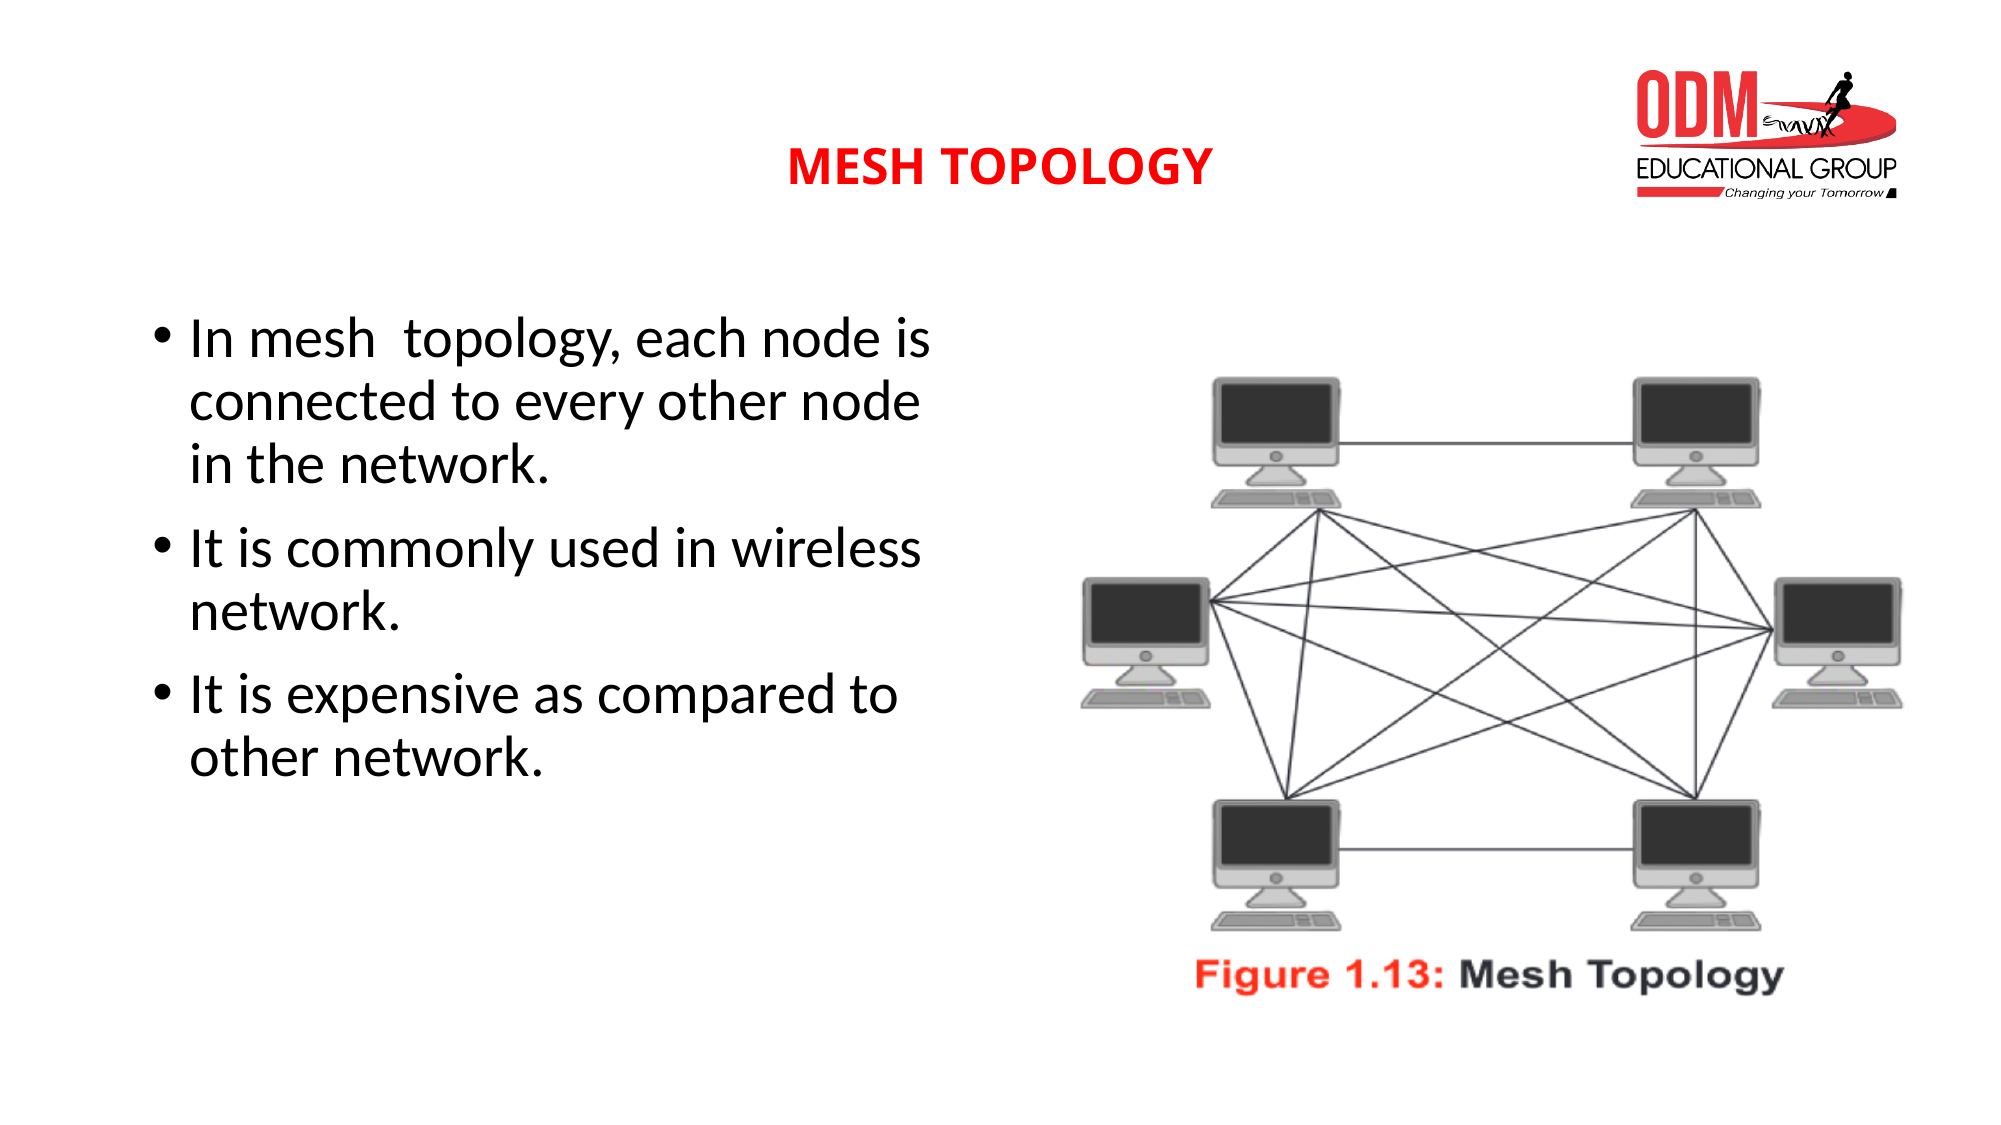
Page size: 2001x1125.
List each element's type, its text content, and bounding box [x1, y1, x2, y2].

picture [1860, 300, 1935, 1013]
list In mesh topology, each node is connected to every other node in the network. It is commonly used in wireless network. It is expensive as compared to other network. [137, 299, 988, 1014]
picture [1073, 300, 1145, 1013]
text_box [1637, 70, 1897, 199]
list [1145, 224, 1860, 1089]
title MESH TOPOLOGY [137, 59, 1863, 278]
